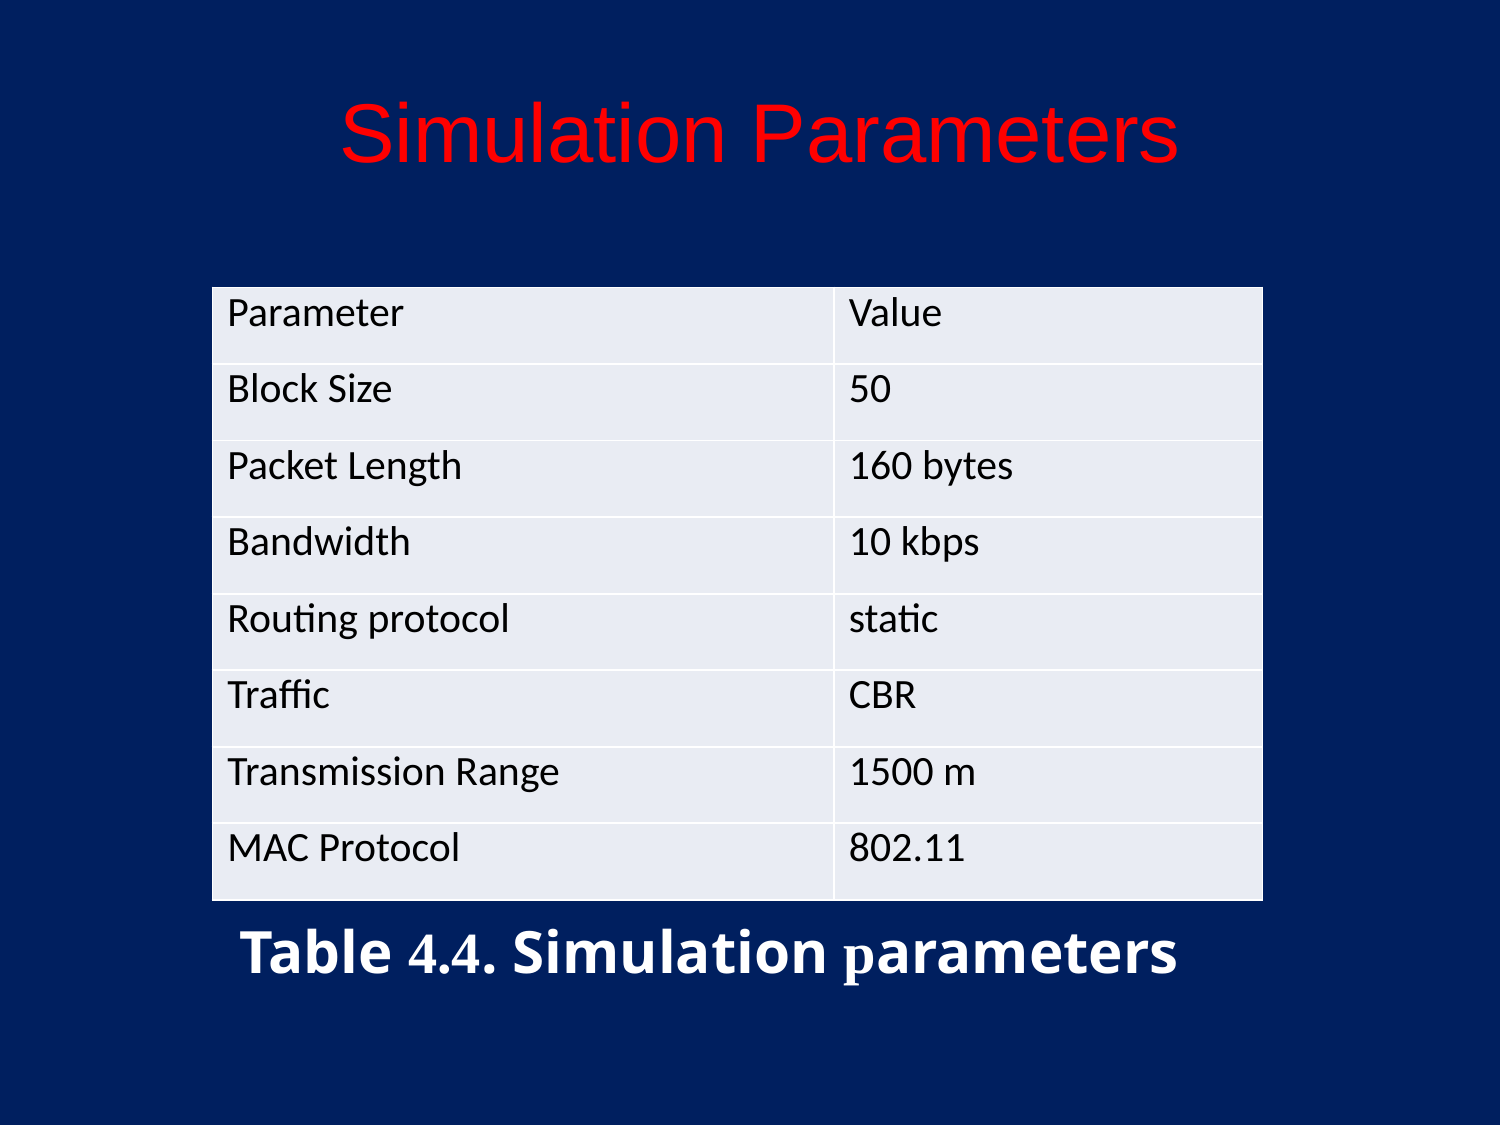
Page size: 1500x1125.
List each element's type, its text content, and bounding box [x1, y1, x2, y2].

text_box Table 4.4. Simulation parameters [224, 952, 1194, 993]
table_cell CBR [835, 671, 1262, 746]
table_cell Bandwidth [213, 518, 833, 593]
table_cell Block Size [213, 365, 833, 440]
table_header Value [835, 288, 1262, 363]
table_cell 160 bytes [835, 441, 1262, 516]
table_cell MAC Protocol [213, 824, 833, 899]
table_cell Packet Length [213, 441, 833, 516]
table_cell Traffic [213, 671, 833, 746]
table_cell 802.11 [835, 824, 1262, 899]
table_header Parameter [213, 288, 833, 363]
table_cell 10 kbps [835, 518, 1262, 593]
table_cell Routing protocol [213, 595, 833, 669]
title Simulation Parameters [44, 53, 1456, 181]
table_cell 50 [835, 365, 1262, 440]
table_cell Transmission Range [213, 748, 833, 822]
table_cell static [835, 595, 1262, 669]
table_cell 1500 m [835, 748, 1262, 822]
